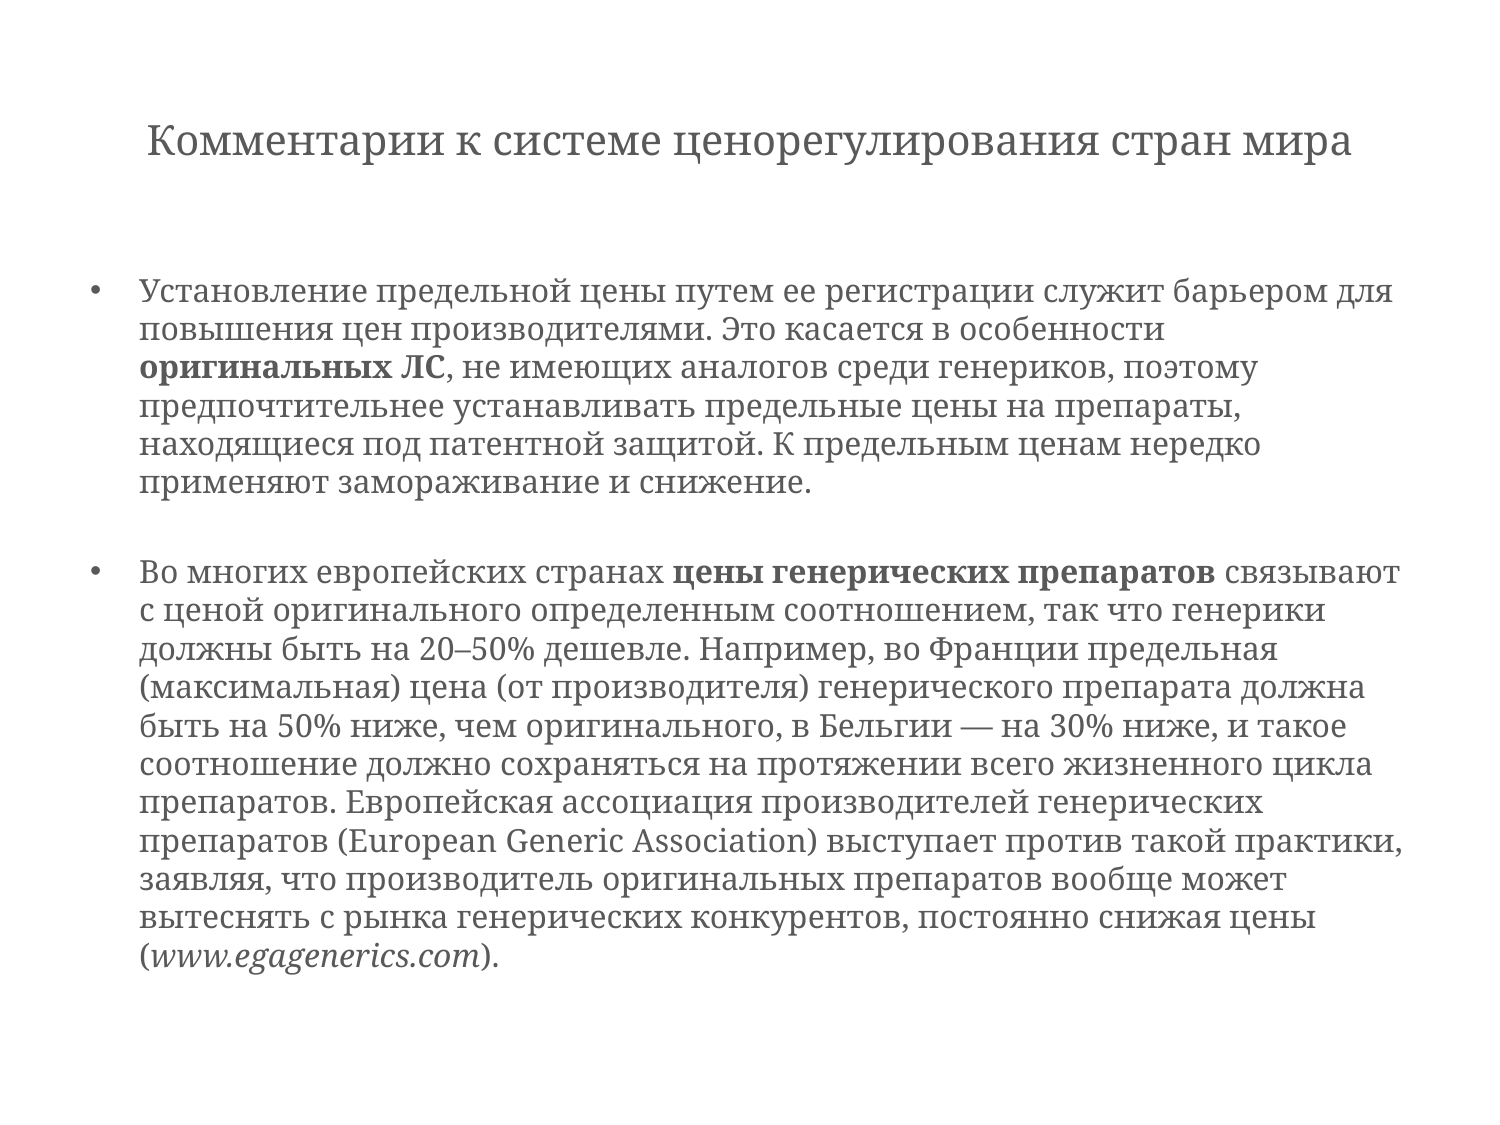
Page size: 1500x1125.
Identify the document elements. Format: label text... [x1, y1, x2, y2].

title Комментарии к системе ценорегулирования стран мира [75, 45, 1425, 233]
list Установление предельной цены путем ее регистрации служит барьером для повышения цен производителями. Это касается в особенности оригинальных ЛС, не имеющих аналогов среди генериков, поэтому предпочтительнее устанавливать предельные цены на препараты, находящиеся под патентной защитой. К предельным ценам нередко применяют замораживание и снижение. Во многих европейских странах цены генерических препаратов связывают с ценой оригинального определенным соотношением, так что генерики должны быть на 20–50% дешевле. Например, во Франции предельная (максимальная) цена (от производителя) генерического препарата должна быть на 50% ниже, чем оригинального, в Бельгии — на 30% ниже, и такое соотношение должно сохраняться на протяжении всего жизненного цикла препаратов. Европейская ассоциация производителей генерических препаратов (European Generic Association) выступает против такой практики, заявляя, что производитель оригинальных препаратов вообще может вытеснять с рынка генерических конкурентов, постоянно снижая цены (www.egagenerics.com). [75, 262, 1425, 1005]
